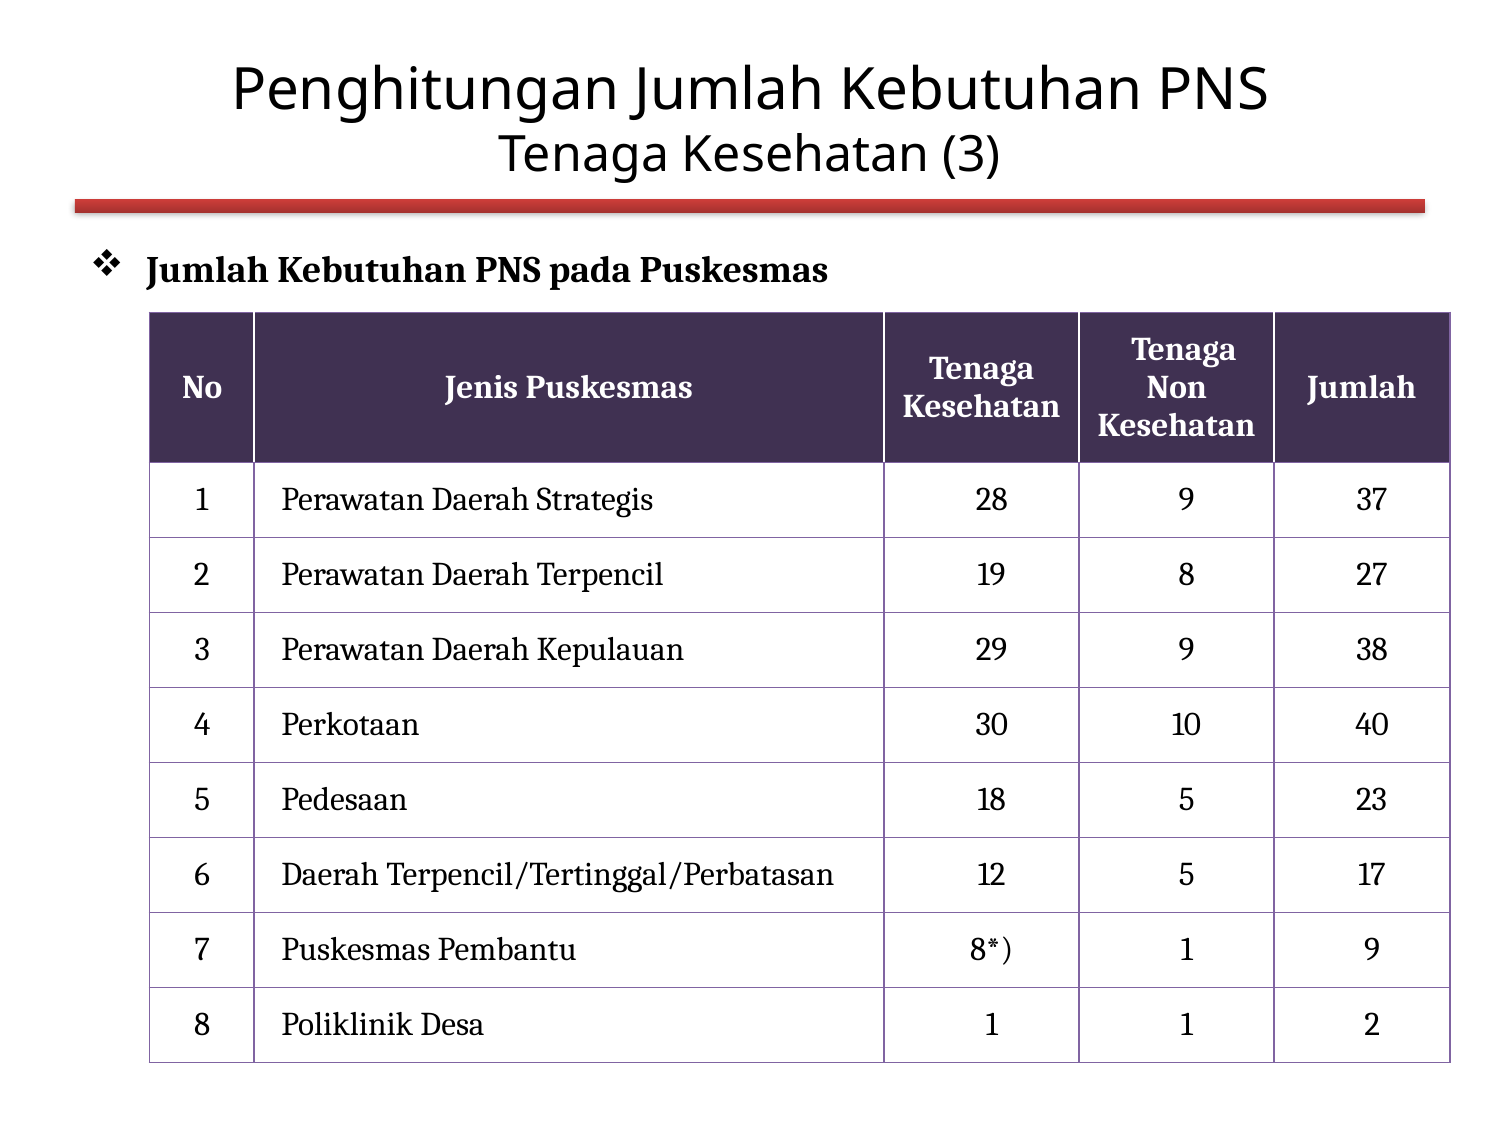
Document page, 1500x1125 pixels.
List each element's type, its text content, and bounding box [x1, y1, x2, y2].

table_cell 12 [885, 838, 1078, 912]
table_cell 9 [1080, 463, 1273, 537]
table_cell 30 [885, 688, 1078, 762]
table_cell 38 [1275, 613, 1449, 687]
table_cell 2 [1275, 988, 1449, 1062]
table_cell 2 [150, 538, 253, 612]
table_cell 29 [885, 613, 1078, 687]
table_cell 9 [1080, 613, 1273, 687]
table_cell 10 [1080, 688, 1273, 762]
table_cell 1 [150, 463, 253, 537]
table_header Tenaga Non Kesehatan [1080, 313, 1273, 462]
text_box [74, 199, 1425, 213]
table_cell 6 [150, 838, 253, 912]
table_cell Perawatan Daerah Terpencil [255, 538, 883, 612]
list Jumlah Kebutuhan PNS pada Puskesmas [75, 237, 1425, 300]
table_cell 40 [1275, 688, 1449, 762]
table_cell 17 [1275, 838, 1449, 912]
table_cell 9 [1275, 913, 1449, 987]
table_cell 19 [885, 538, 1078, 612]
table_cell 37 [1275, 463, 1449, 537]
table_cell 18 [885, 763, 1078, 837]
table_cell 8 [1080, 538, 1273, 612]
title Penghitungan Jumlah Kebutuhan PNS Tenaga Kesehatan (3) [75, 45, 1425, 188]
table_cell 3 [150, 613, 253, 687]
table_cell 5 [150, 763, 253, 837]
table_header Jumlah [1275, 313, 1449, 462]
table_cell Poliklinik Desa [255, 988, 883, 1062]
table_cell 27 [1275, 538, 1449, 612]
table_cell 23 [1275, 763, 1449, 837]
table_cell 8 [150, 988, 253, 1062]
table_cell Puskesmas Pembantu [255, 913, 883, 987]
table_header Jenis Puskesmas [255, 313, 883, 462]
table_cell 7 [150, 913, 253, 987]
table_cell Perawatan Daerah Strategis [255, 463, 883, 537]
table_cell Daerah Terpencil/Tertinggal/Perbatasan [255, 838, 883, 912]
table_cell Pedesaan [255, 763, 883, 837]
table_cell 8*) [885, 913, 1078, 987]
table_cell 1 [885, 988, 1078, 1062]
table_header No [150, 313, 253, 462]
table_cell 1 [1080, 988, 1273, 1062]
table_cell 4 [150, 688, 253, 762]
table_cell Perkotaan [255, 688, 883, 762]
table_cell 5 [1080, 838, 1273, 912]
table_cell 1 [1080, 913, 1273, 987]
table_header Tenaga Kesehatan [885, 313, 1078, 462]
table_cell 28 [885, 463, 1078, 537]
table_cell 5 [1080, 763, 1273, 837]
table_cell Perawatan Daerah Kepulauan [255, 613, 883, 687]
